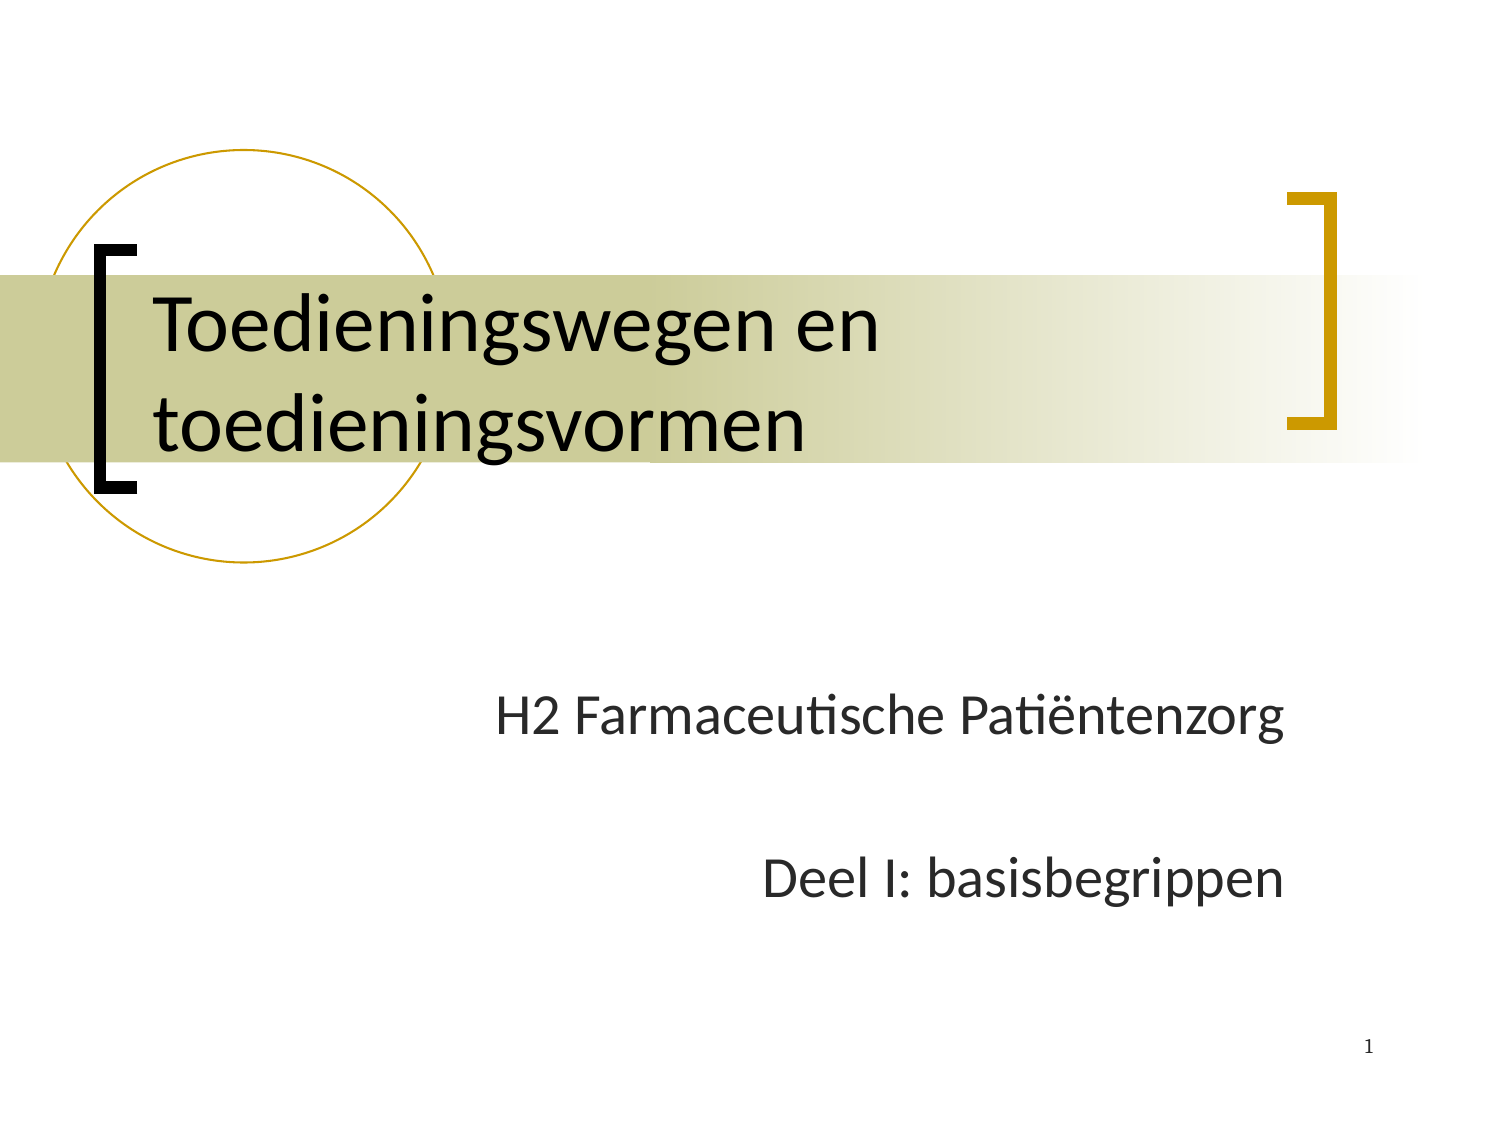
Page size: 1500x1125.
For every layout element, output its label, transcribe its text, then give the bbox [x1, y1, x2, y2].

slide_number 1 [1074, 1024, 1388, 1101]
title Toedieningswegen en toedieningsvormen [137, 236, 1300, 500]
subtitle H2 Farmaceutische Patiëntenzorg Deel I: basisbegrippen [375, 668, 1300, 982]
